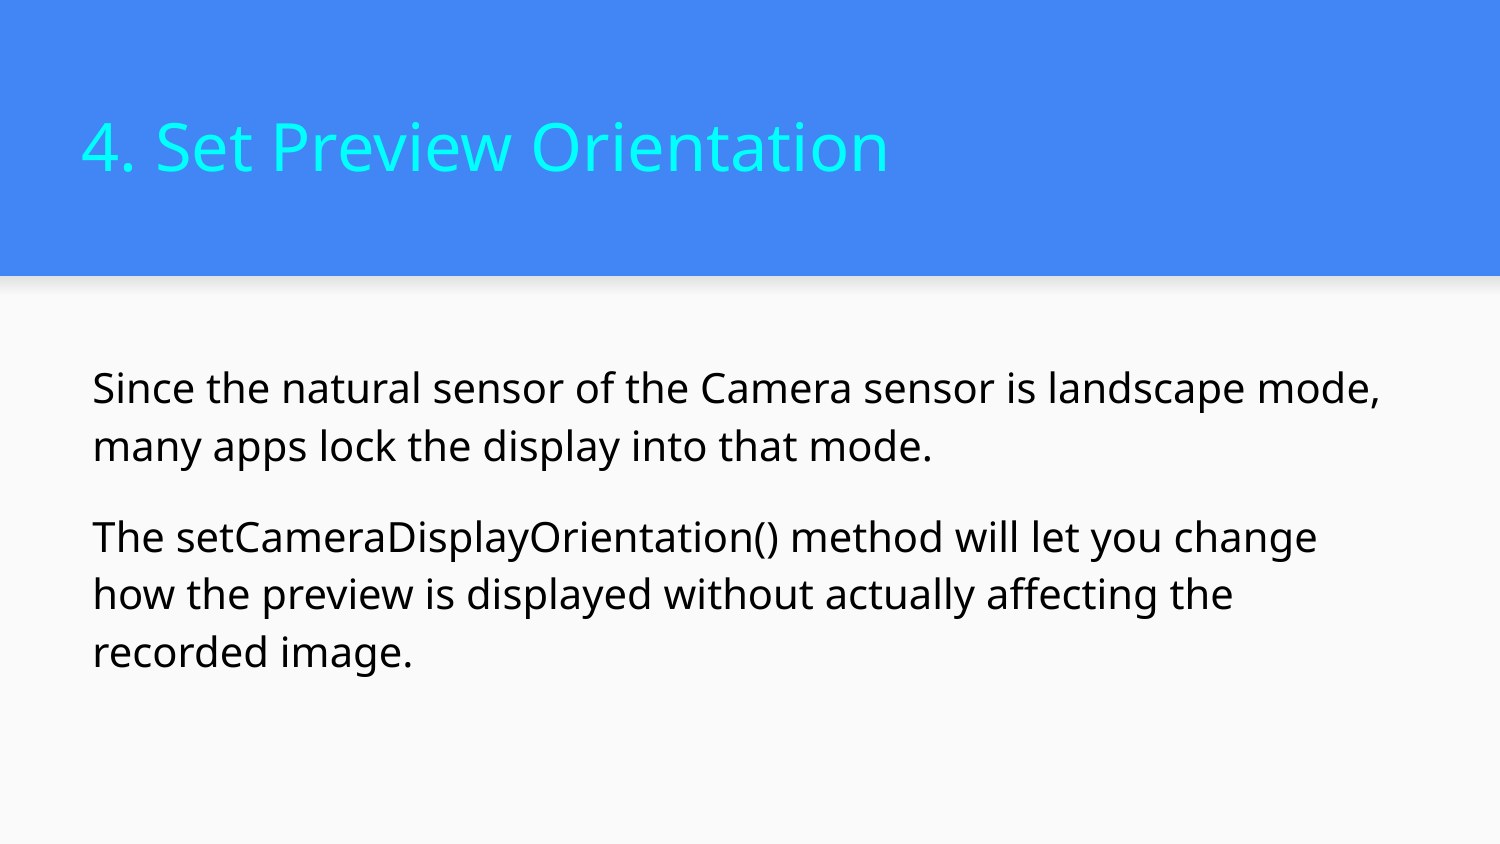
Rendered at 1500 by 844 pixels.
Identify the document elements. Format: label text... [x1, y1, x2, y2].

title 4. Set Preview Orientation [66, 73, 1416, 200]
list Since the natural sensor of the Camera sensor is landscape mode, many apps lock the display into that mode. The setCameraDisplayOrientation() method will let you change how the preview is displayed without actually affecting the recorded image. [77, 339, 1427, 785]
